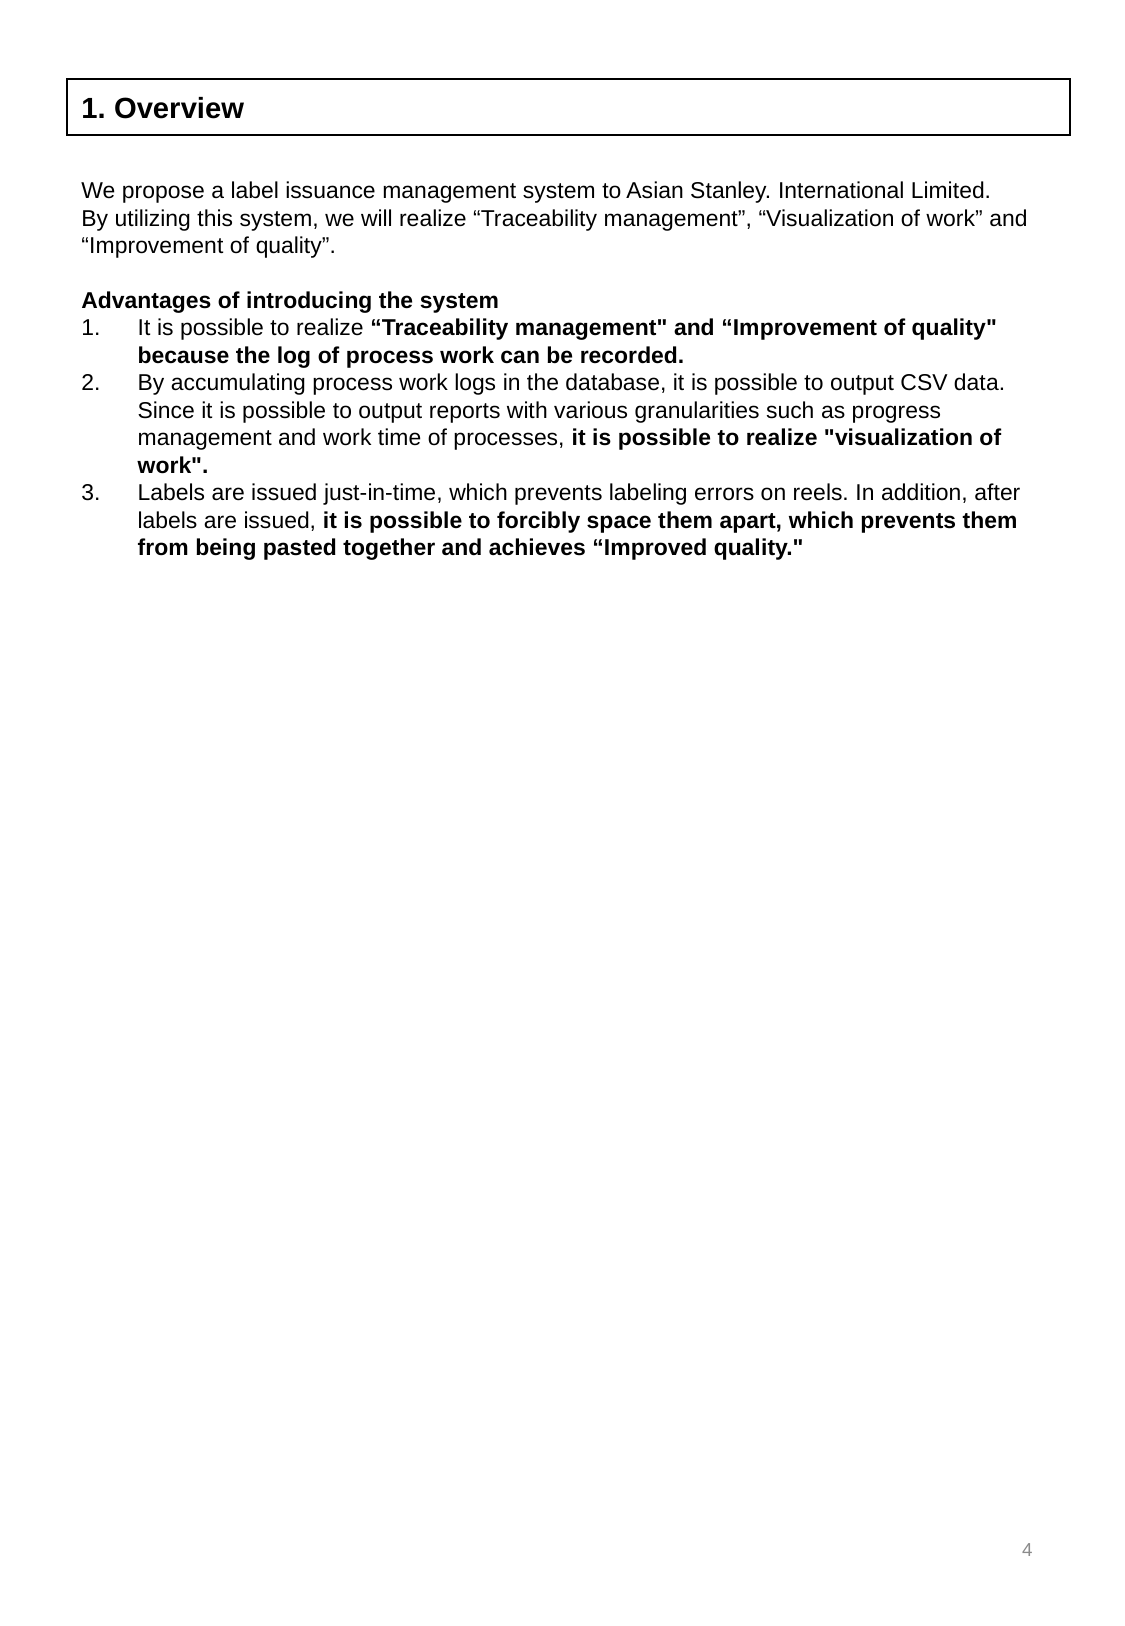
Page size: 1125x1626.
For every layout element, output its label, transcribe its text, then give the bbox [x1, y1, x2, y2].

text_box 1. Overview [66, 78, 1071, 136]
slide_number 4 [794, 1506, 1048, 1593]
text_box We propose a label issuance management system to Asian Stanley. International Limited. By utilizing this system, we will realize “Traceability management”, “Visualization of work” and “Improvement of quality”. Advantages of introducing the system It is possible to realize “Traceability management" and “Improvement of quality" because the log of process work can be recorded. By accumulating process work logs in the database, it is possible to output CSV data. Since it is possible to output reports with various granularities such as progress management and work time of processes, it is possible to realize "visualization of work". Labels are issued just-in-time, which prevents labeling errors on reels. In addition, after labels are issued, it is possible to forcibly space them apart, which prevents them from being pasted together and achieves “Improved quality." [66, 168, 1071, 568]
